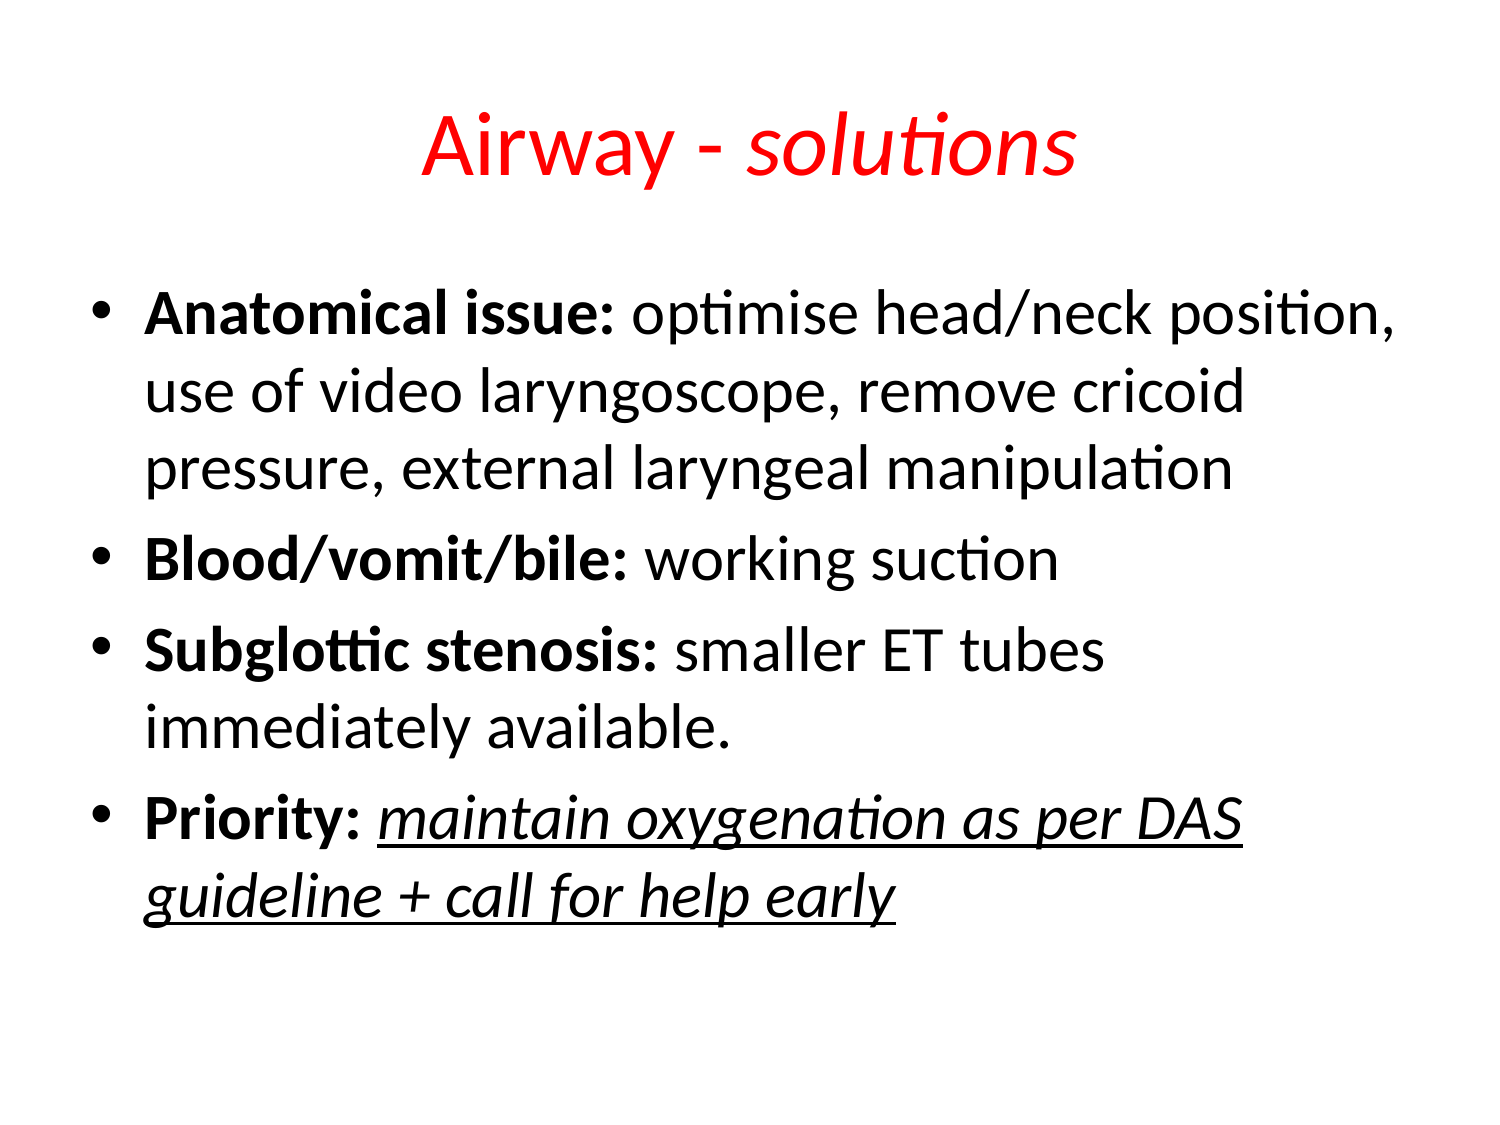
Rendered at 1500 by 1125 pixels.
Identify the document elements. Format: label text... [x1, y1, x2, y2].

list Anatomical issue: optimise head/neck position, use of video laryngoscope, remove cricoid pressure, external laryngeal manipulation Blood/vomit/bile: working suction Subglottic stenosis: smaller ET tubes immediately available. Priority: maintain oxygenation as per DAS guideline + call for help early [75, 262, 1425, 1005]
title Airway - solutions [75, 45, 1425, 233]
